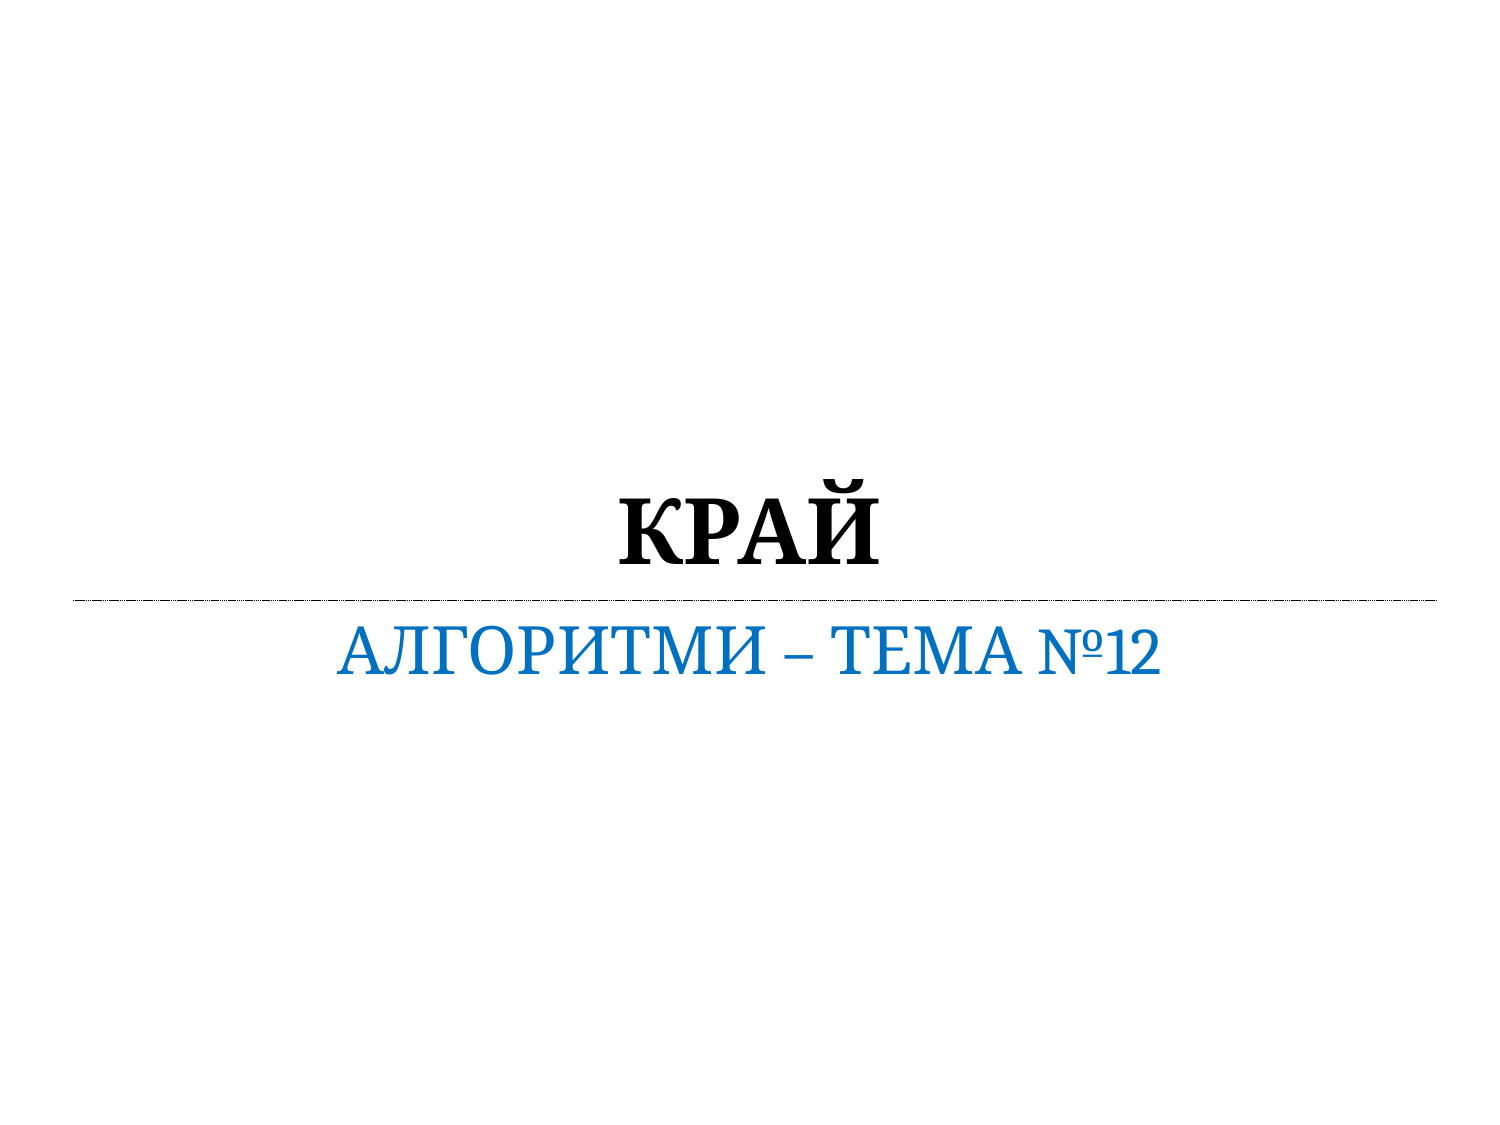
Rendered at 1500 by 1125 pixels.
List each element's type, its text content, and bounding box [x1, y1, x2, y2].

subtitle Алгоритми – тема №12 [0, 597, 1500, 716]
title Край [0, 346, 1500, 594]
